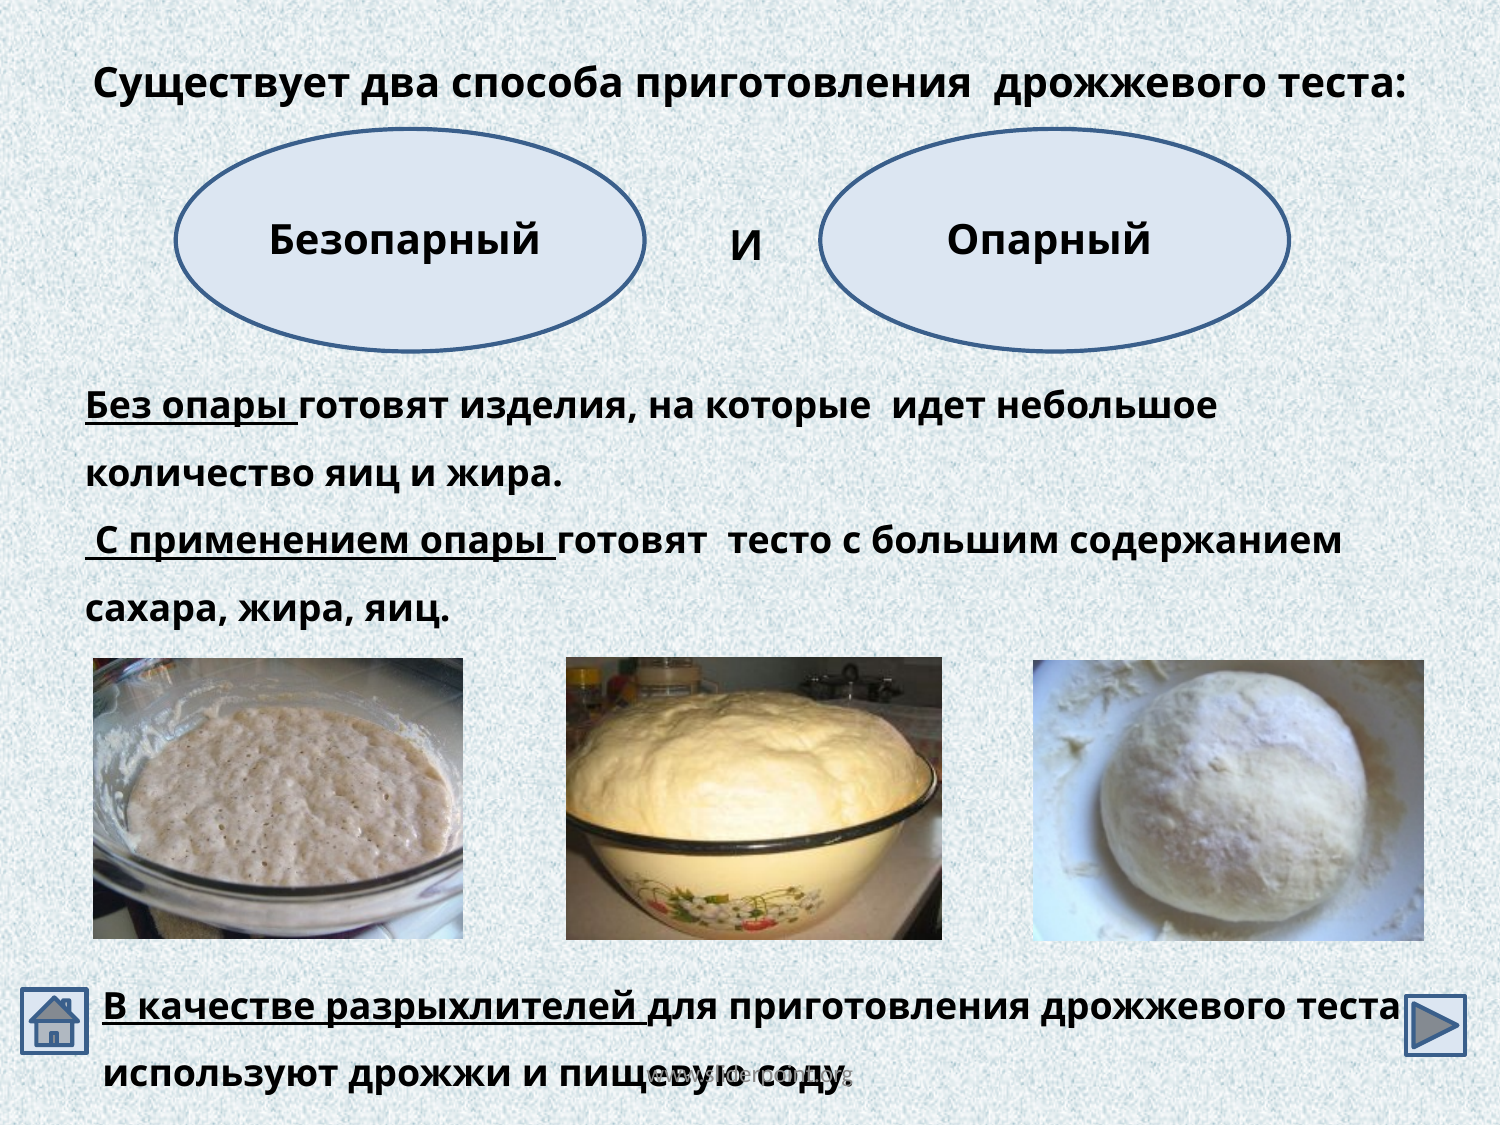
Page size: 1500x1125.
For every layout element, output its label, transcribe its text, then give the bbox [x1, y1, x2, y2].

text_box [1404, 994, 1467, 1057]
picture [0, 0, 1500, 1125]
text_box В качестве разрыхлителей для приготовления дрожжевого теста используют дрожжи и пищевую соду. [87, 952, 1447, 1102]
footer www.sliderpoint.org [512, 1042, 988, 1103]
text_box Безопарный [173, 126, 647, 351]
text_box Существует два способа приготовления дрожжевого теста: [35, 23, 1465, 114]
text_box Опарный [818, 126, 1292, 354]
text_box Без опары готовят изделия, на которые идет небольшое количество яиц и жира. С применением опары готовят тесто с большим содержанием сахара, жира, яиц. [70, 351, 1442, 637]
text_box [20, 987, 89, 1055]
text_box И [714, 210, 779, 276]
